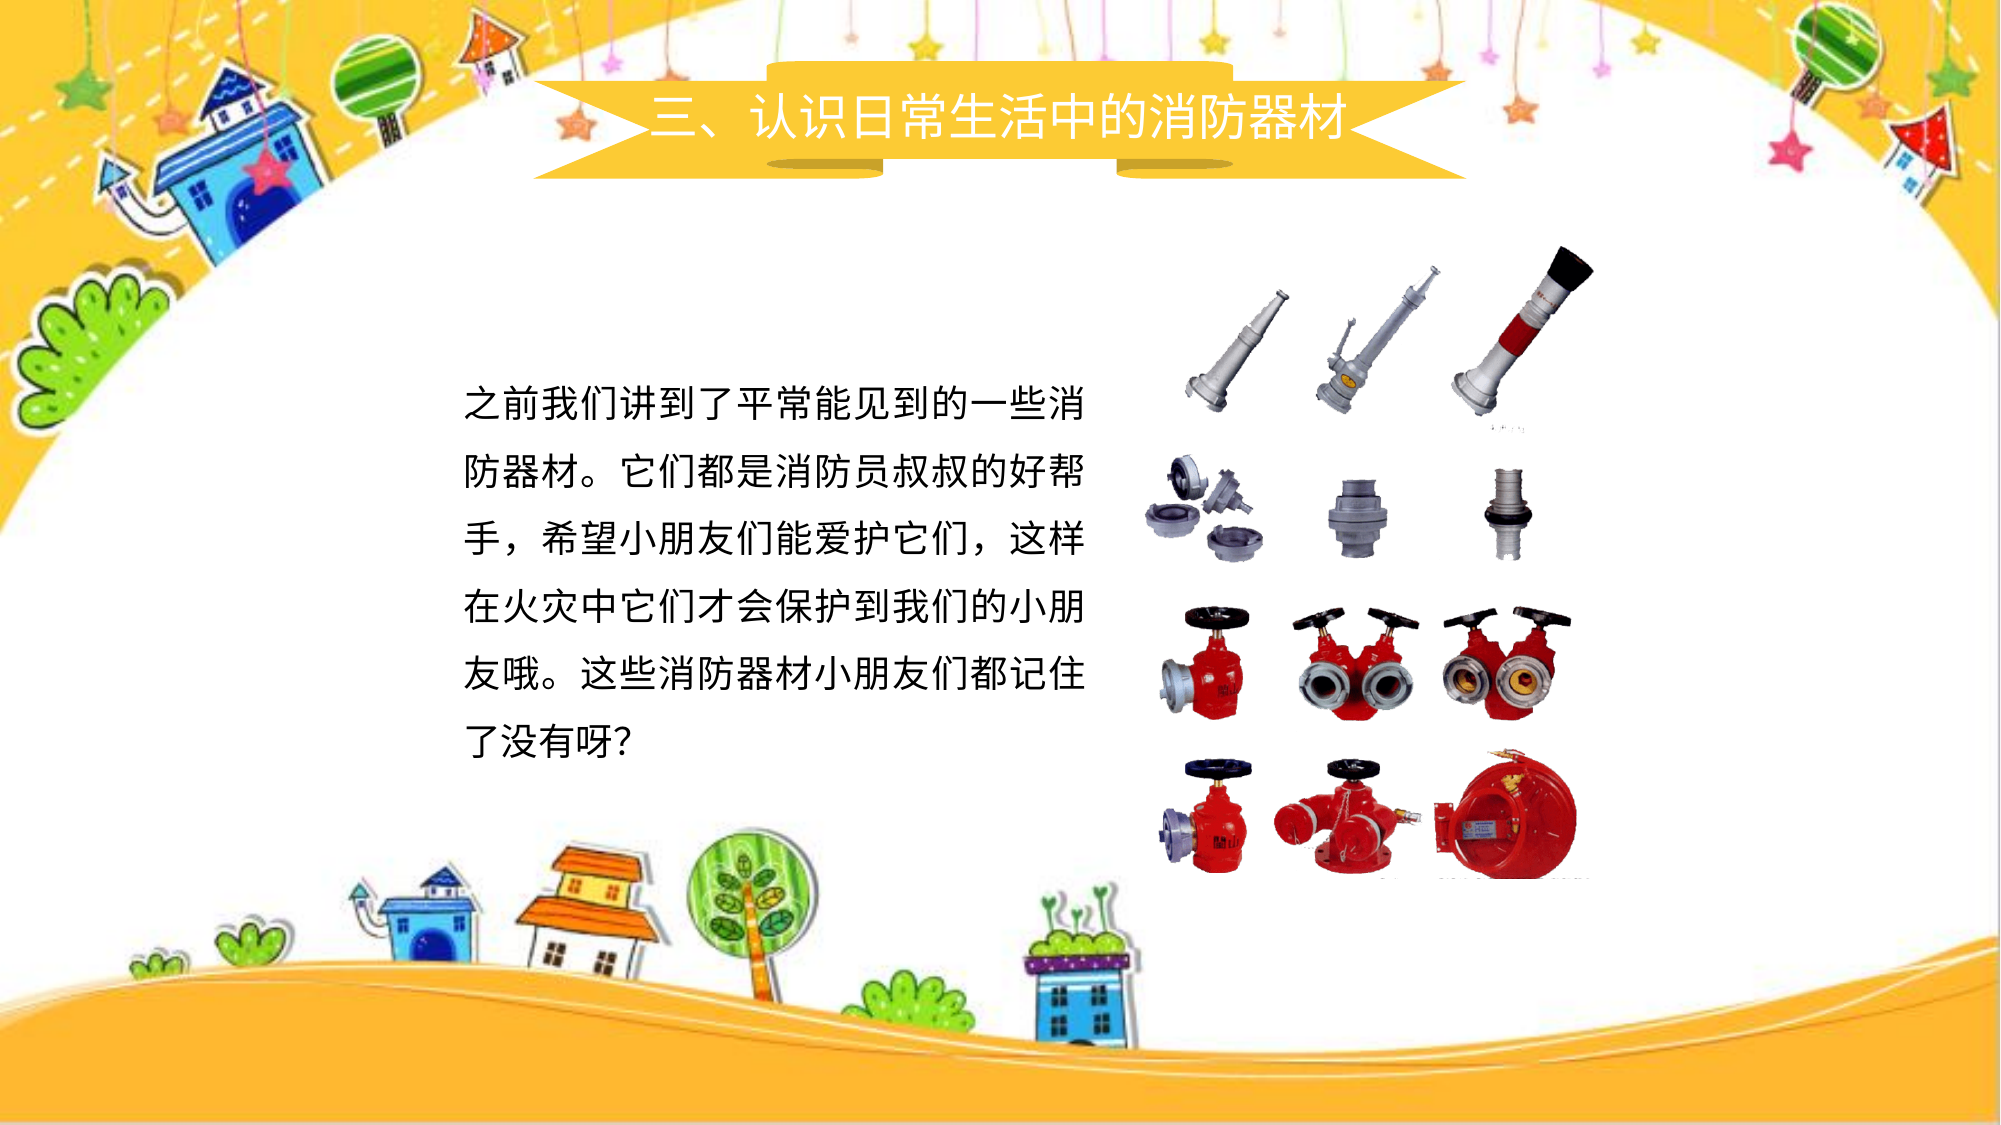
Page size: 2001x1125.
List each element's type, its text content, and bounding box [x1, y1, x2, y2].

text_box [533, 61, 1467, 179]
picture [0, 0, 2001, 1125]
text_box 之前我们讲到了平常能见到的一些消防器材。它们都是消防员叔叔的好帮手，希望小朋友们能爱护它们，这样在火灾中它们才会保护到我们的小朋友哦。这些消防器材小朋友们都记住了没有呀？ [436, 344, 1114, 777]
